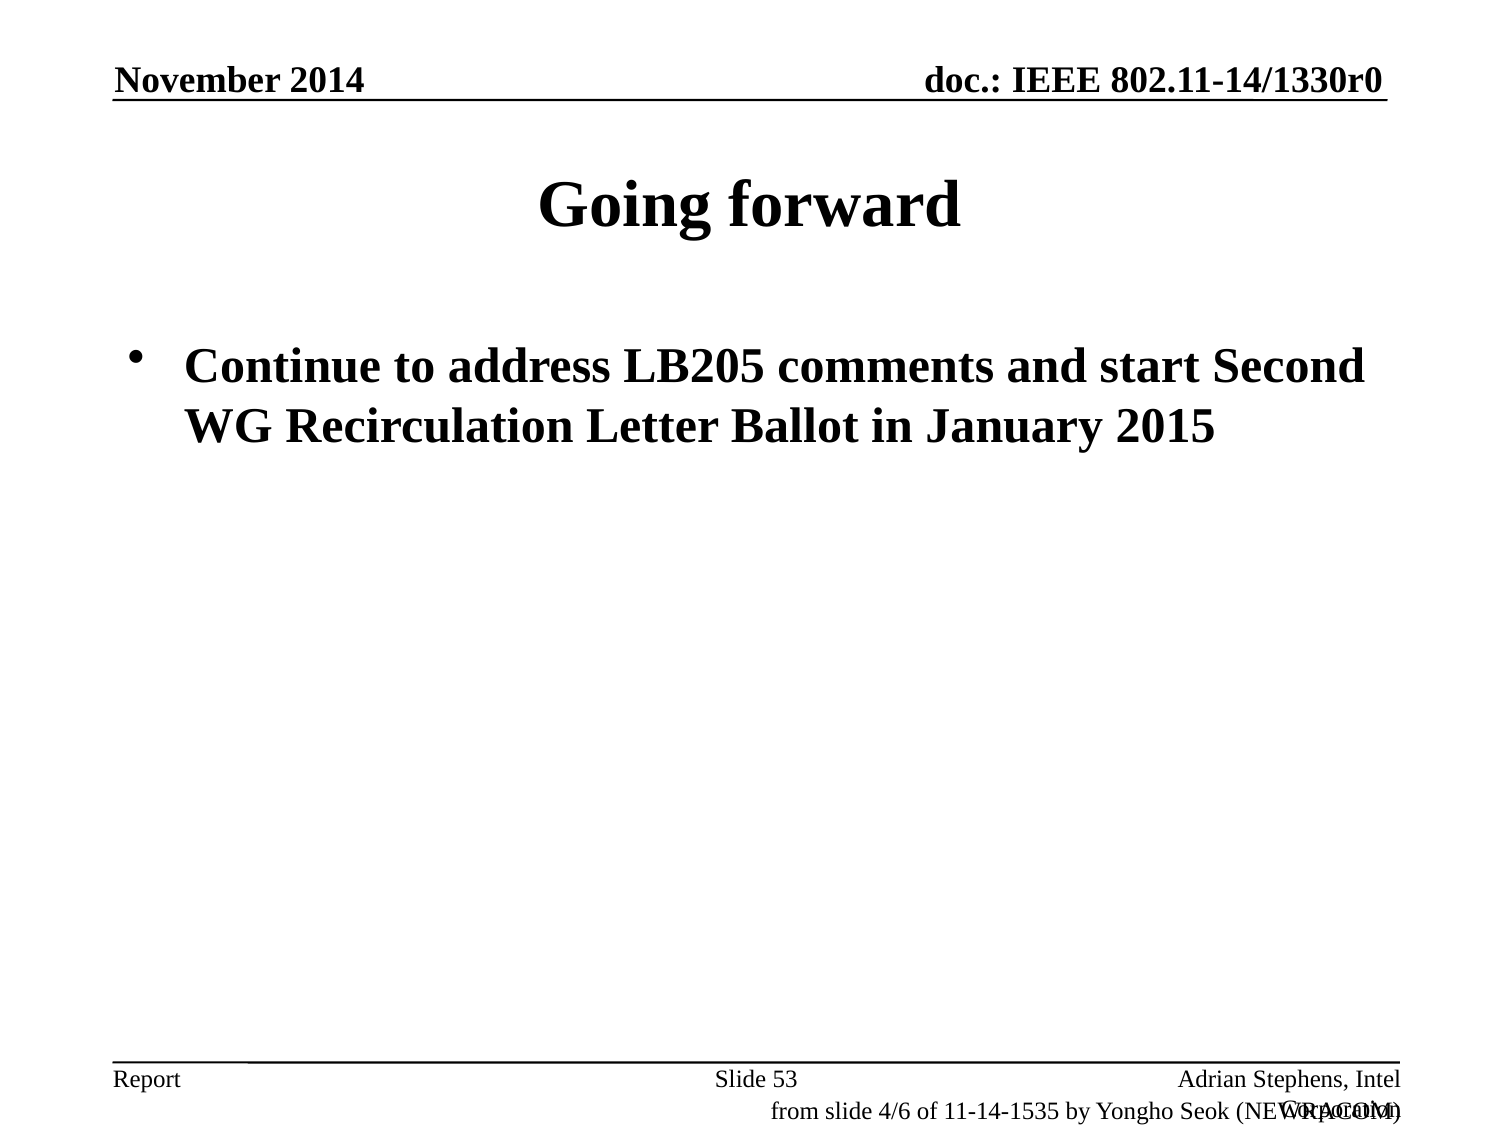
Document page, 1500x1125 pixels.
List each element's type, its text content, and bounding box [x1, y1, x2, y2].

list Continue to address LB205 comments and start Second WG Recirculation Letter Ballot in January 2015 [112, 324, 1388, 1000]
footer Adrian Stephens, Intel Corporation [1092, 1061, 1402, 1087]
text_box from slide 4/6 of 11-14-1535 by Yongho Seok (NEWRACOM) [343, 1087, 1417, 1125]
title Going forward [112, 112, 1388, 288]
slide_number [114, 54, 374, 101]
slide_number Slide 53 [712, 1061, 800, 1087]
